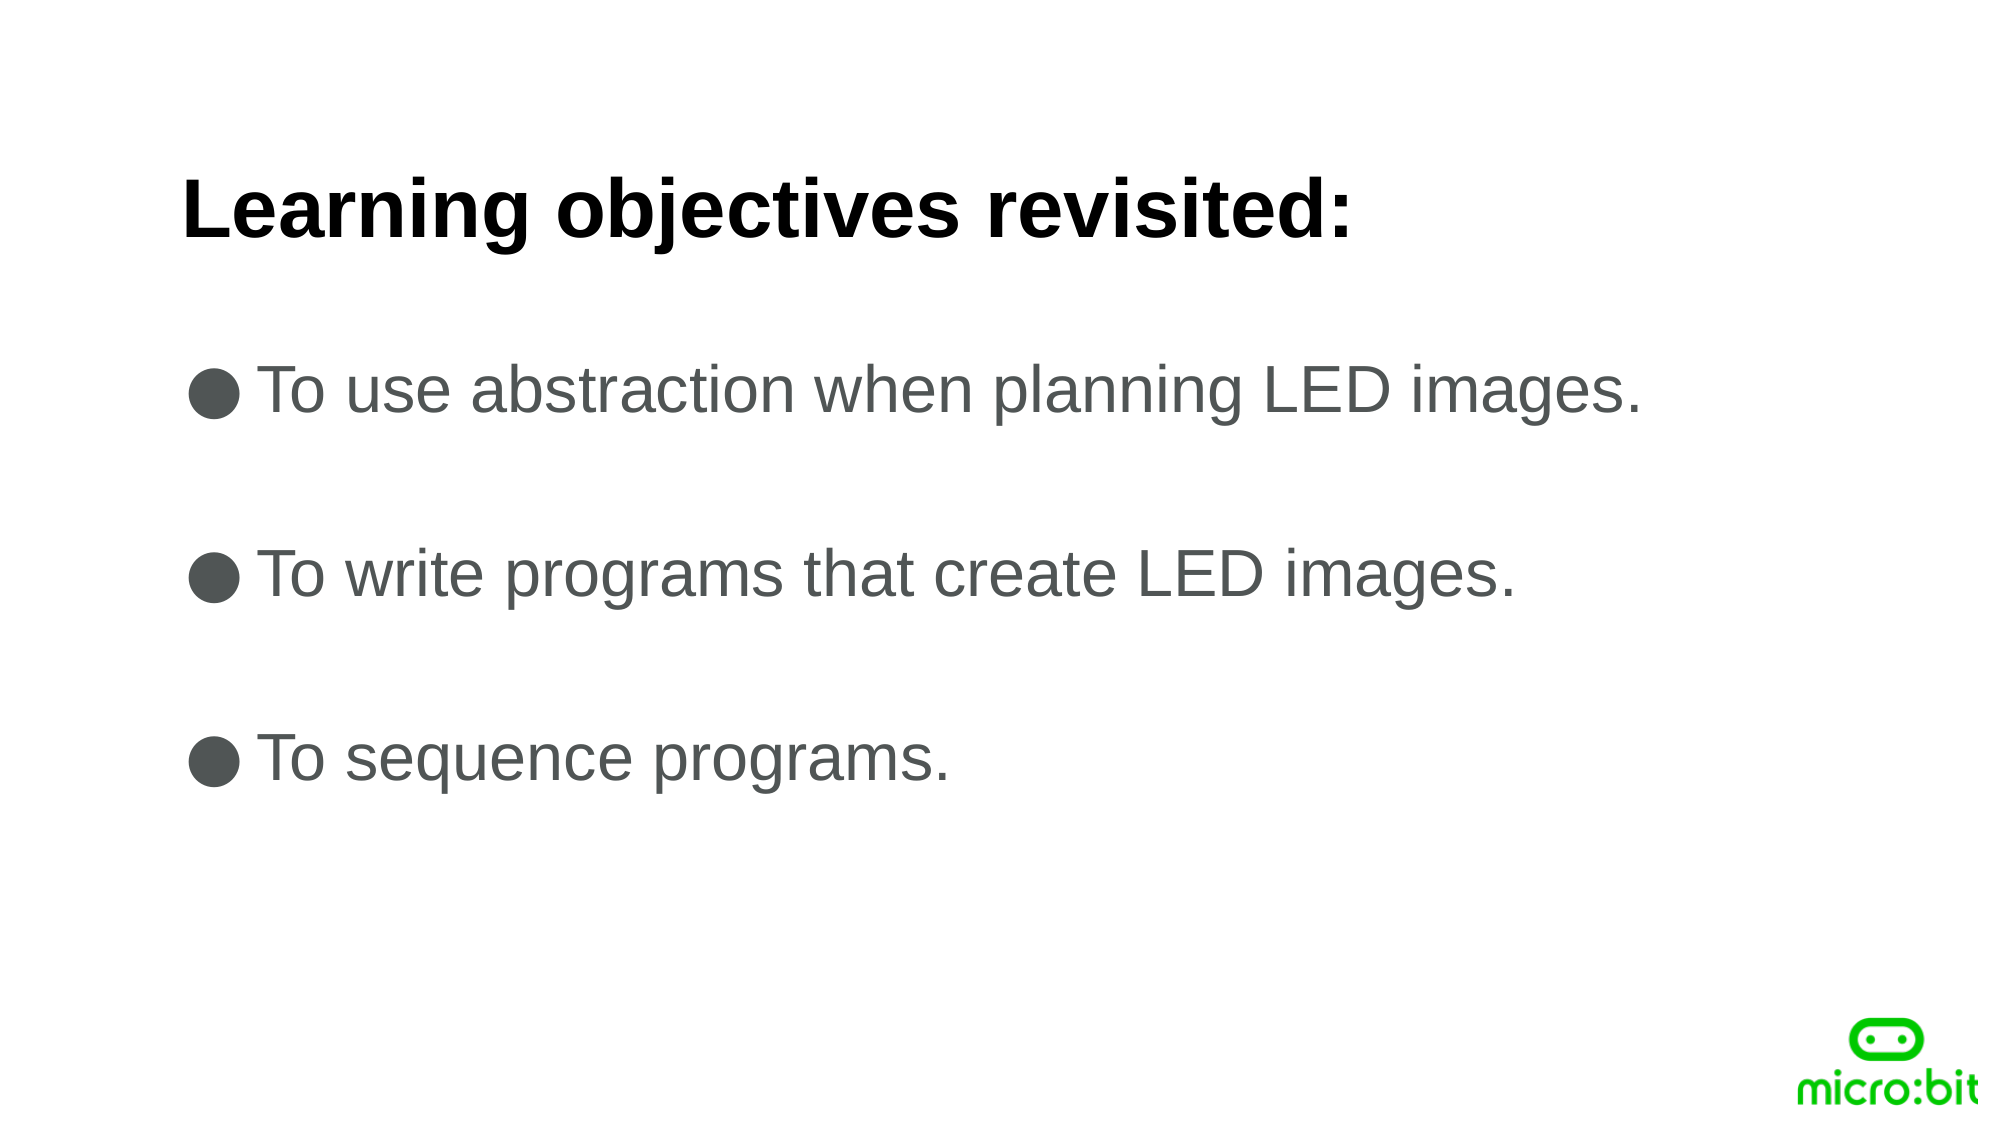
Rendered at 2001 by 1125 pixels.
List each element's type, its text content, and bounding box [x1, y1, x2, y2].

picture [1797, 1017, 1978, 1106]
text_box Learning objectives revisited: To use abstraction when planning LED images. To write programs that create LED images. To sequence programs. [166, 60, 1918, 884]
